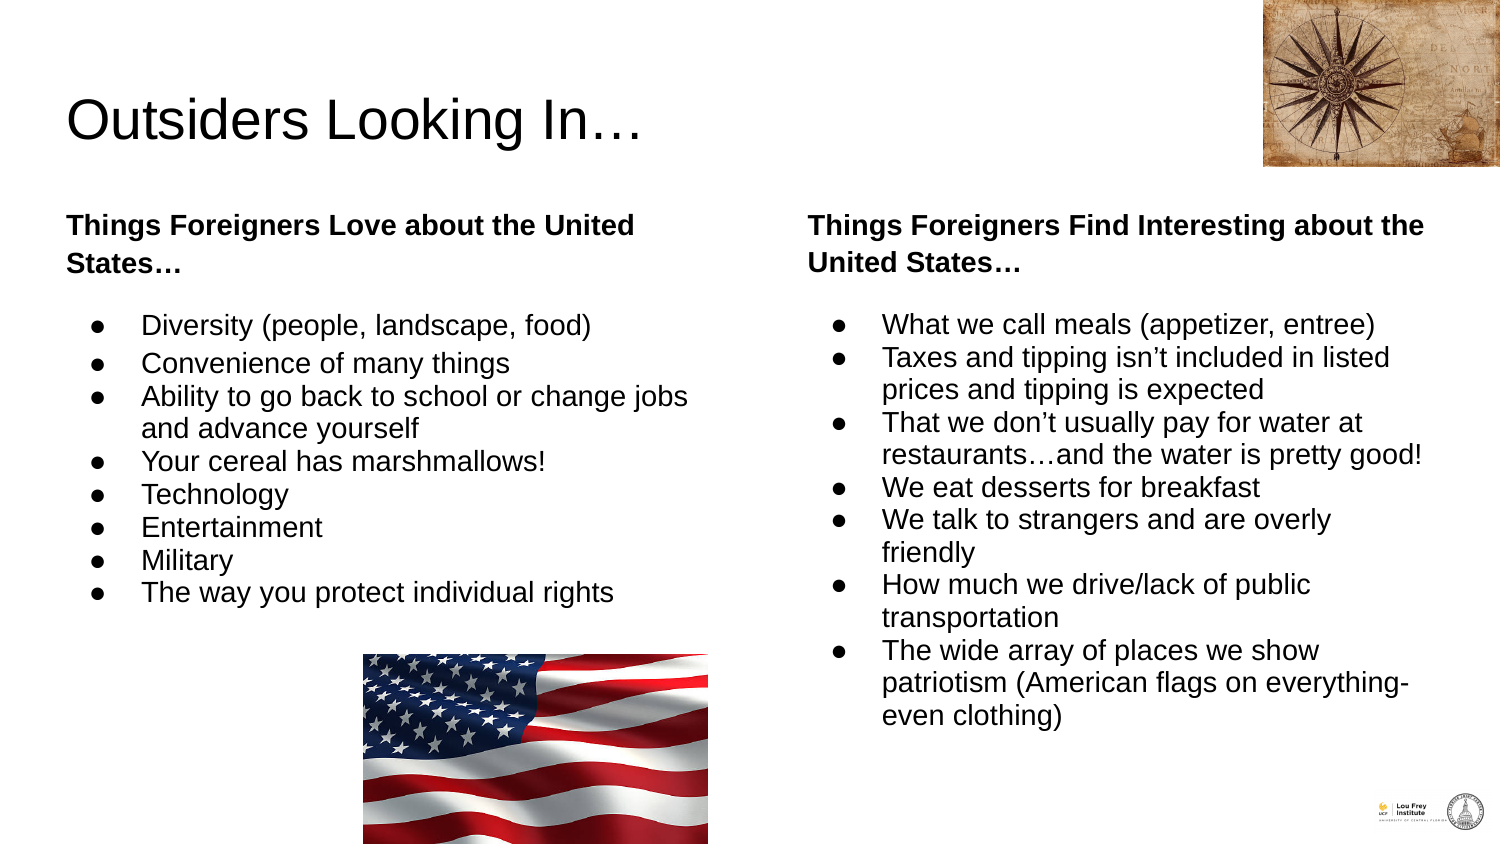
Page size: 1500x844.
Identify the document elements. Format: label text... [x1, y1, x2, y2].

picture [363, 654, 708, 844]
picture [1373, 788, 1492, 834]
list Things Foreigners Find Interesting about the United States… What we call meals (appetizer, entree) Taxes and tipping isn’t included in listed prices and tipping is expected That we don’t usually pay for water at restaurants…and the water is pretty good! We eat desserts for breakfast We talk to strangers and are overly friendly How much we drive/lack of public transportation The wide array of places we show patriotism (American flags on everything-even clothing) [792, 189, 1449, 750]
picture [1263, 0, 1500, 168]
list Things Foreigners Love about the United States… Diversity (people, landscape, food) Convenience of many things Ability to go back to school or change jobs and advance yourself Your cereal has marshmallows! Technology Entertainment Military The way you protect individual rights [51, 189, 708, 750]
title Outsiders Looking In… [51, 72, 1258, 167]
